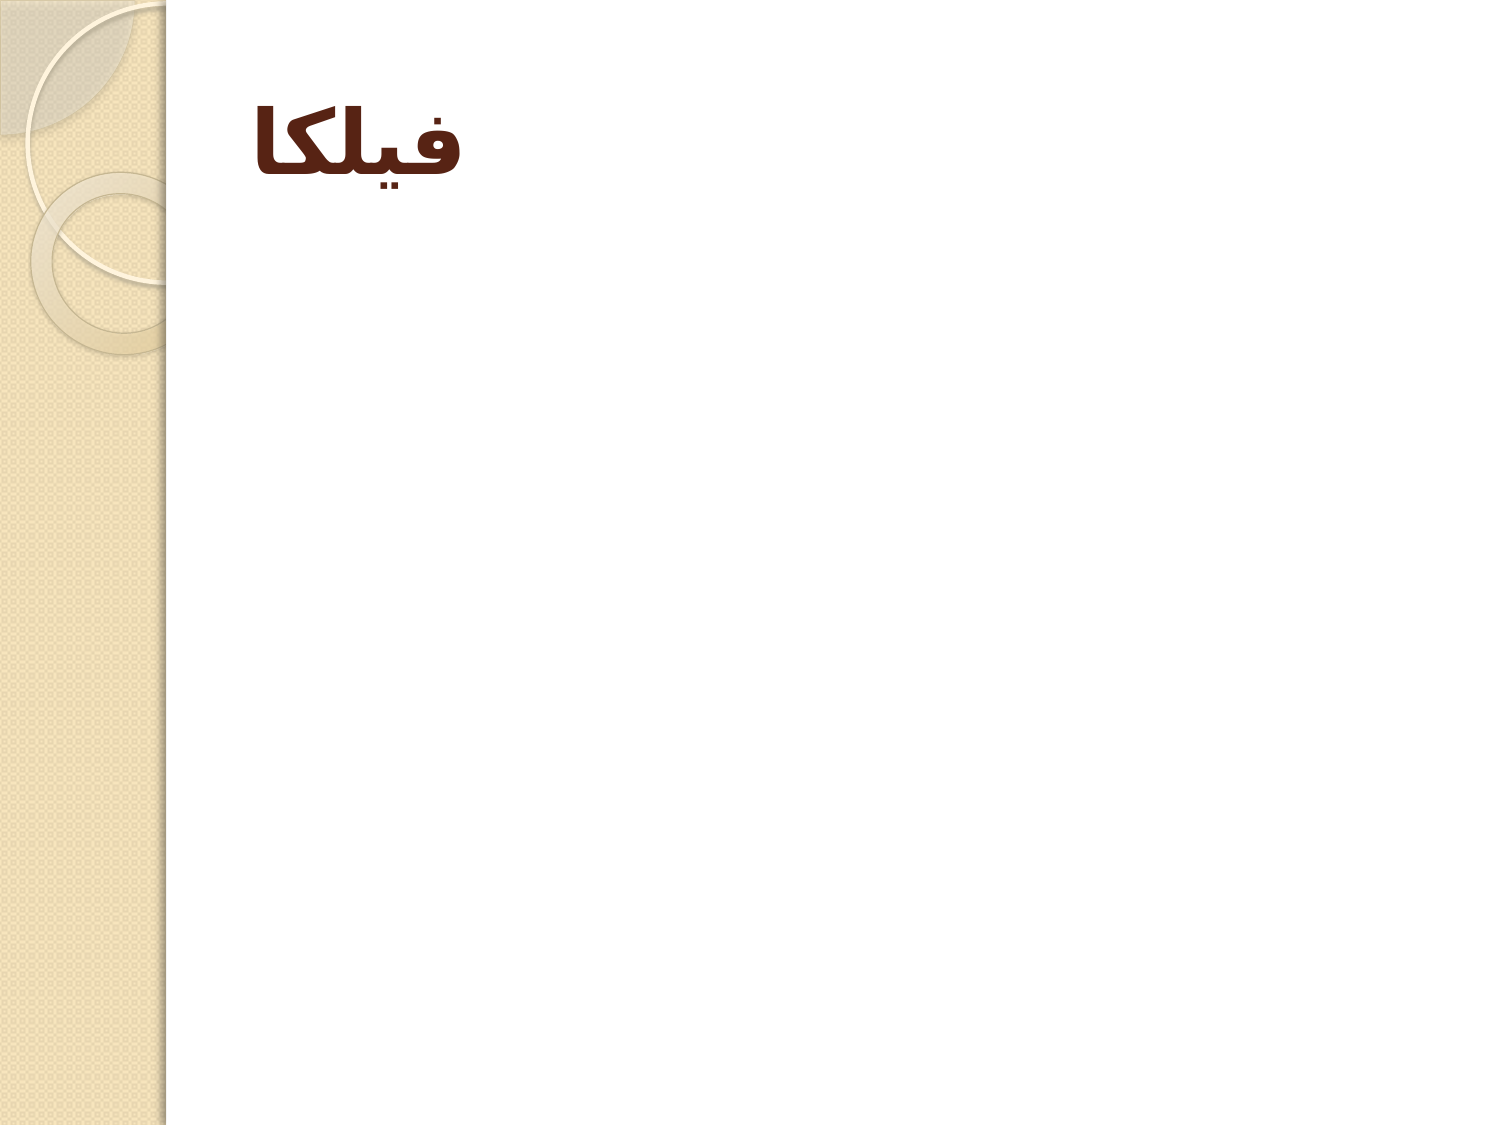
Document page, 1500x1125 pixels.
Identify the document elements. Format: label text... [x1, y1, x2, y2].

title فيلكا [235, 45, 1466, 233]
